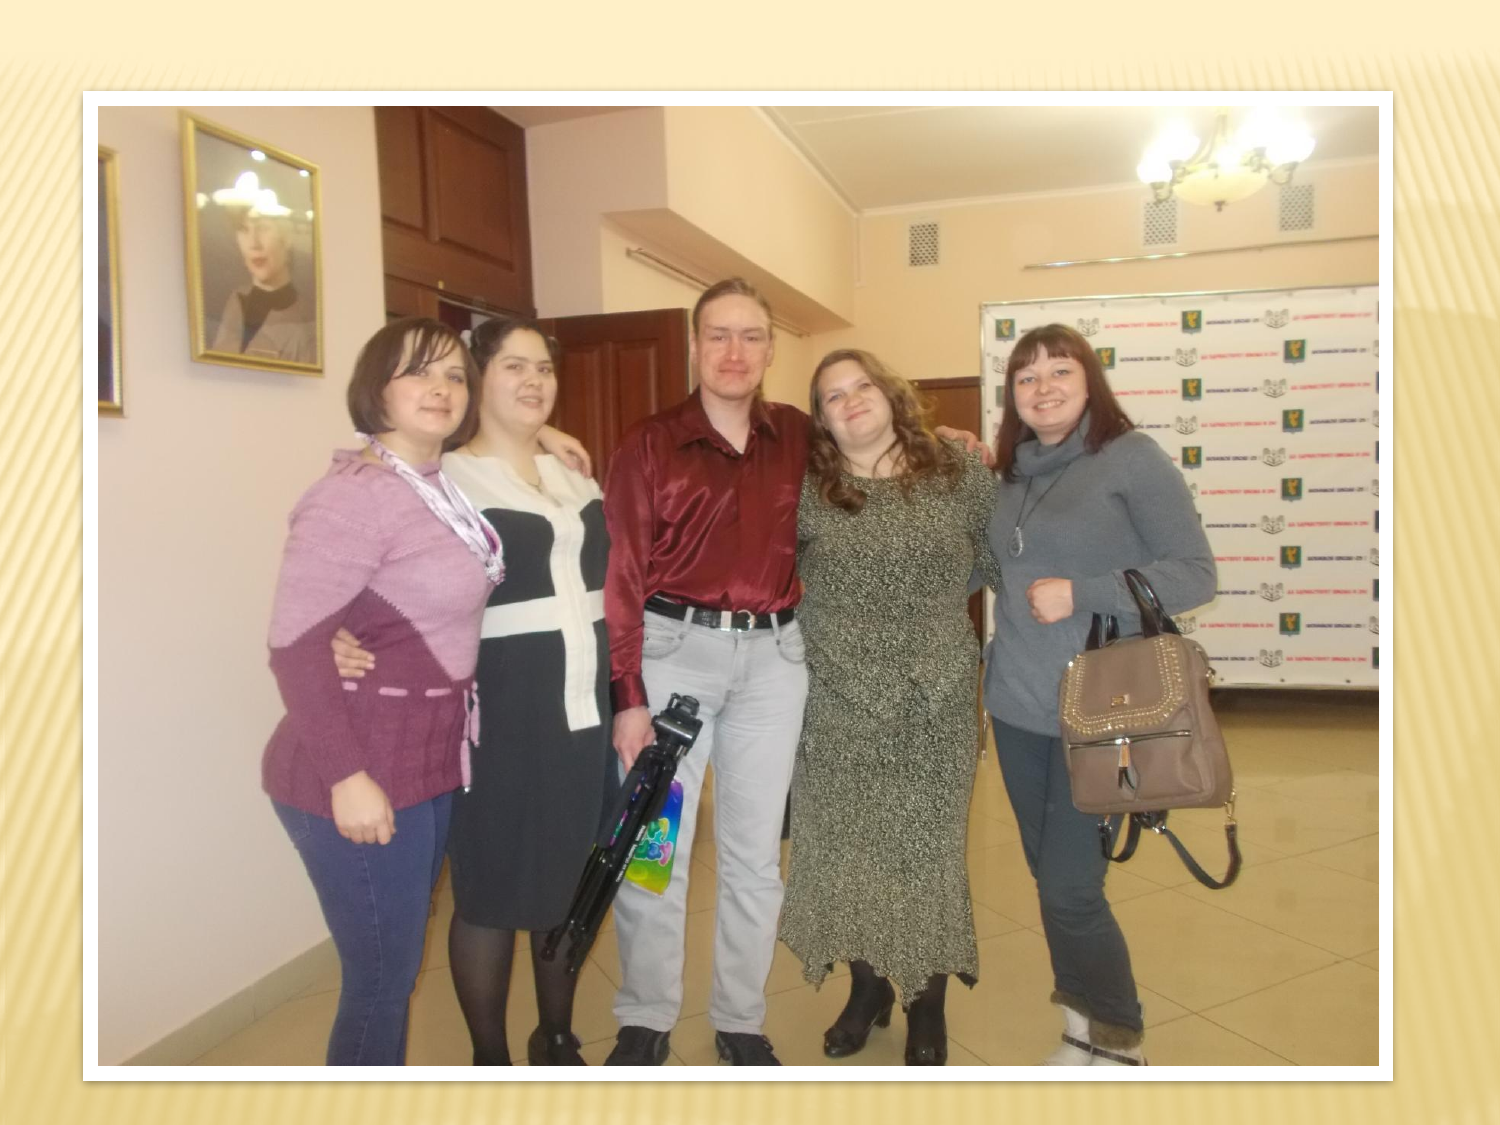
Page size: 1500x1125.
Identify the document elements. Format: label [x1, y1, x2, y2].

picture [97, 105, 1380, 1067]
